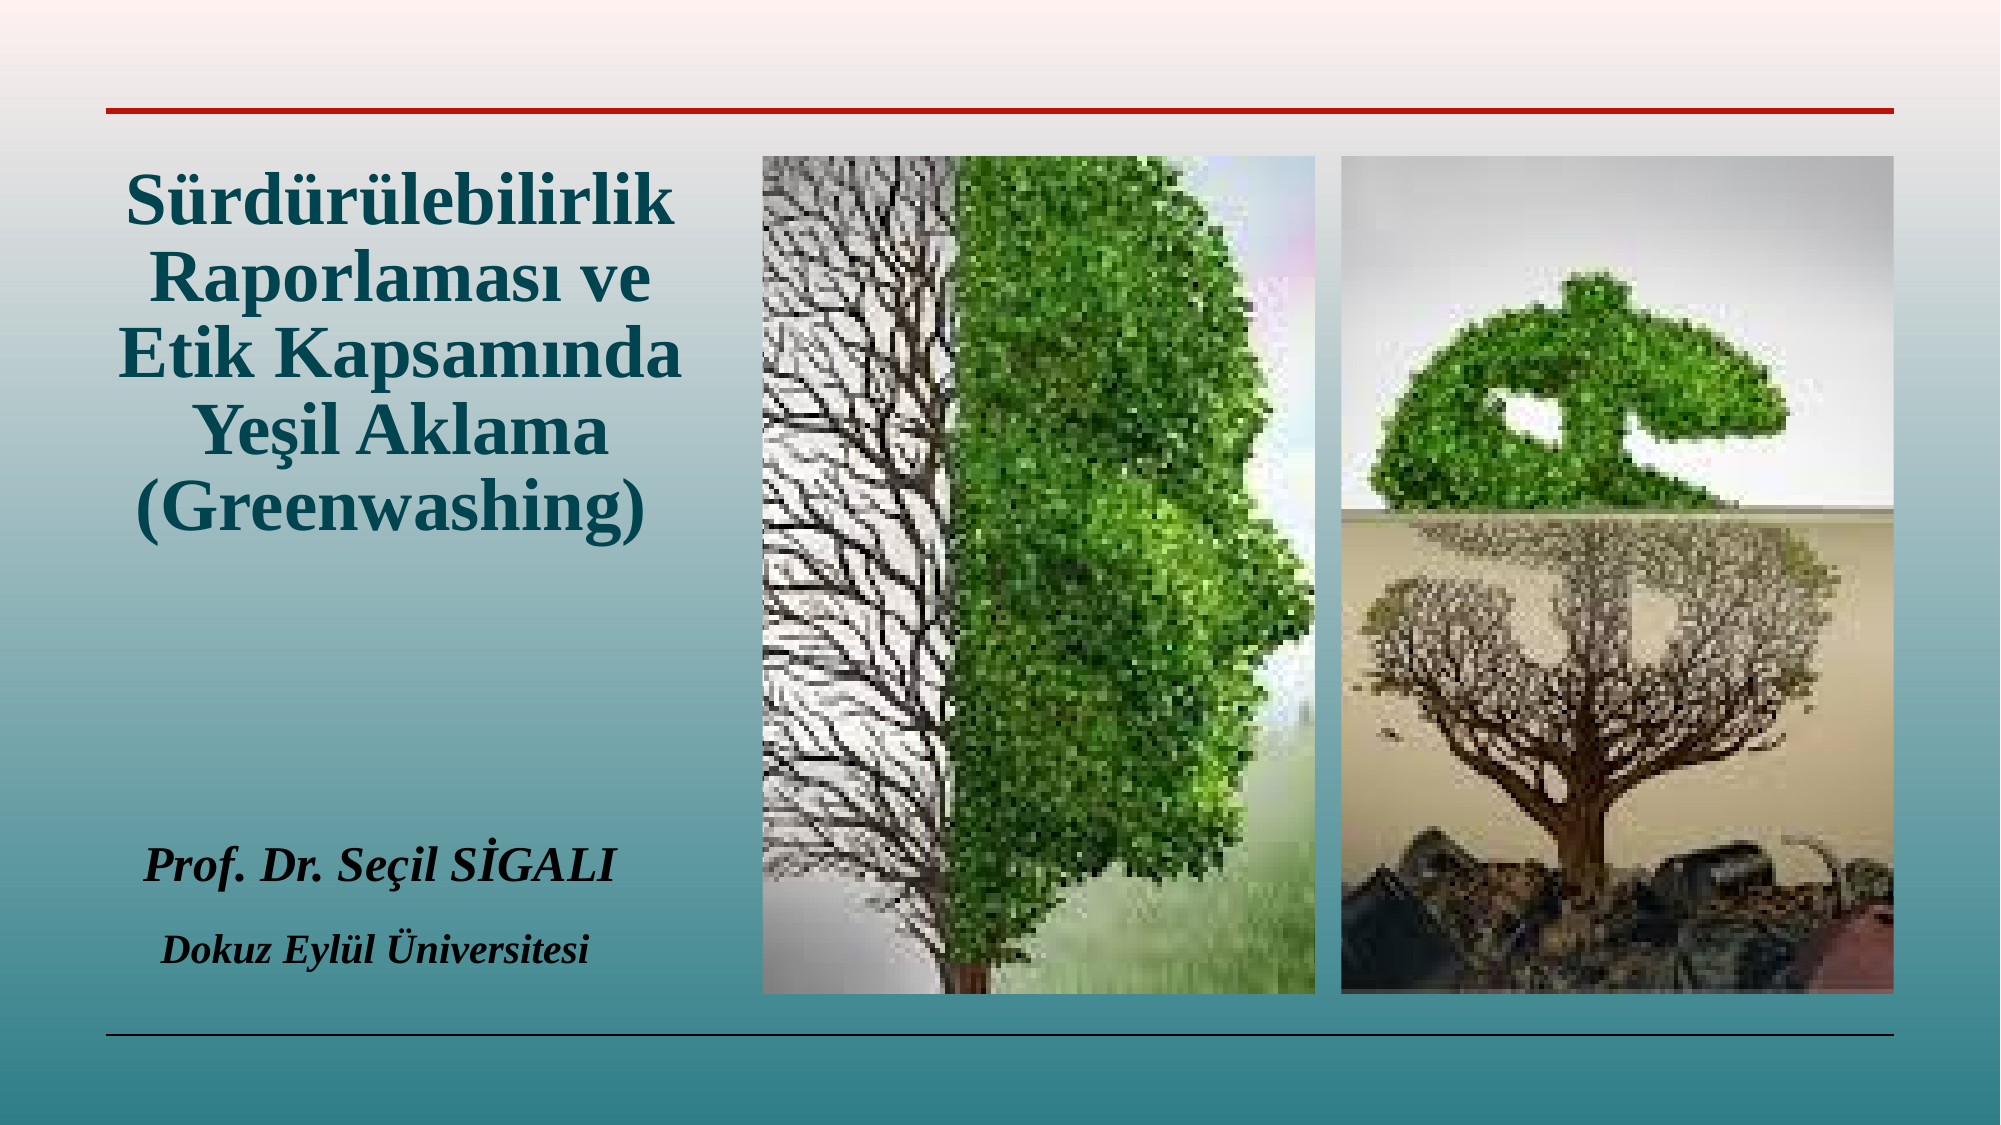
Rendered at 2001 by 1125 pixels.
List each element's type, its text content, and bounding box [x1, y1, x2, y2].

subtitle Prof. Dr. Seçil SİGALI Dokuz Eylül Üniversitesi [92, 707, 669, 980]
picture [1341, 156, 1894, 994]
title Sürdürülebilirlik Raporlaması ve Etik Kapsamında Yeşil Aklama (Greenwashing) [90, 156, 712, 782]
picture [762, 156, 1315, 994]
text_box [0, 0, 2000, 1125]
